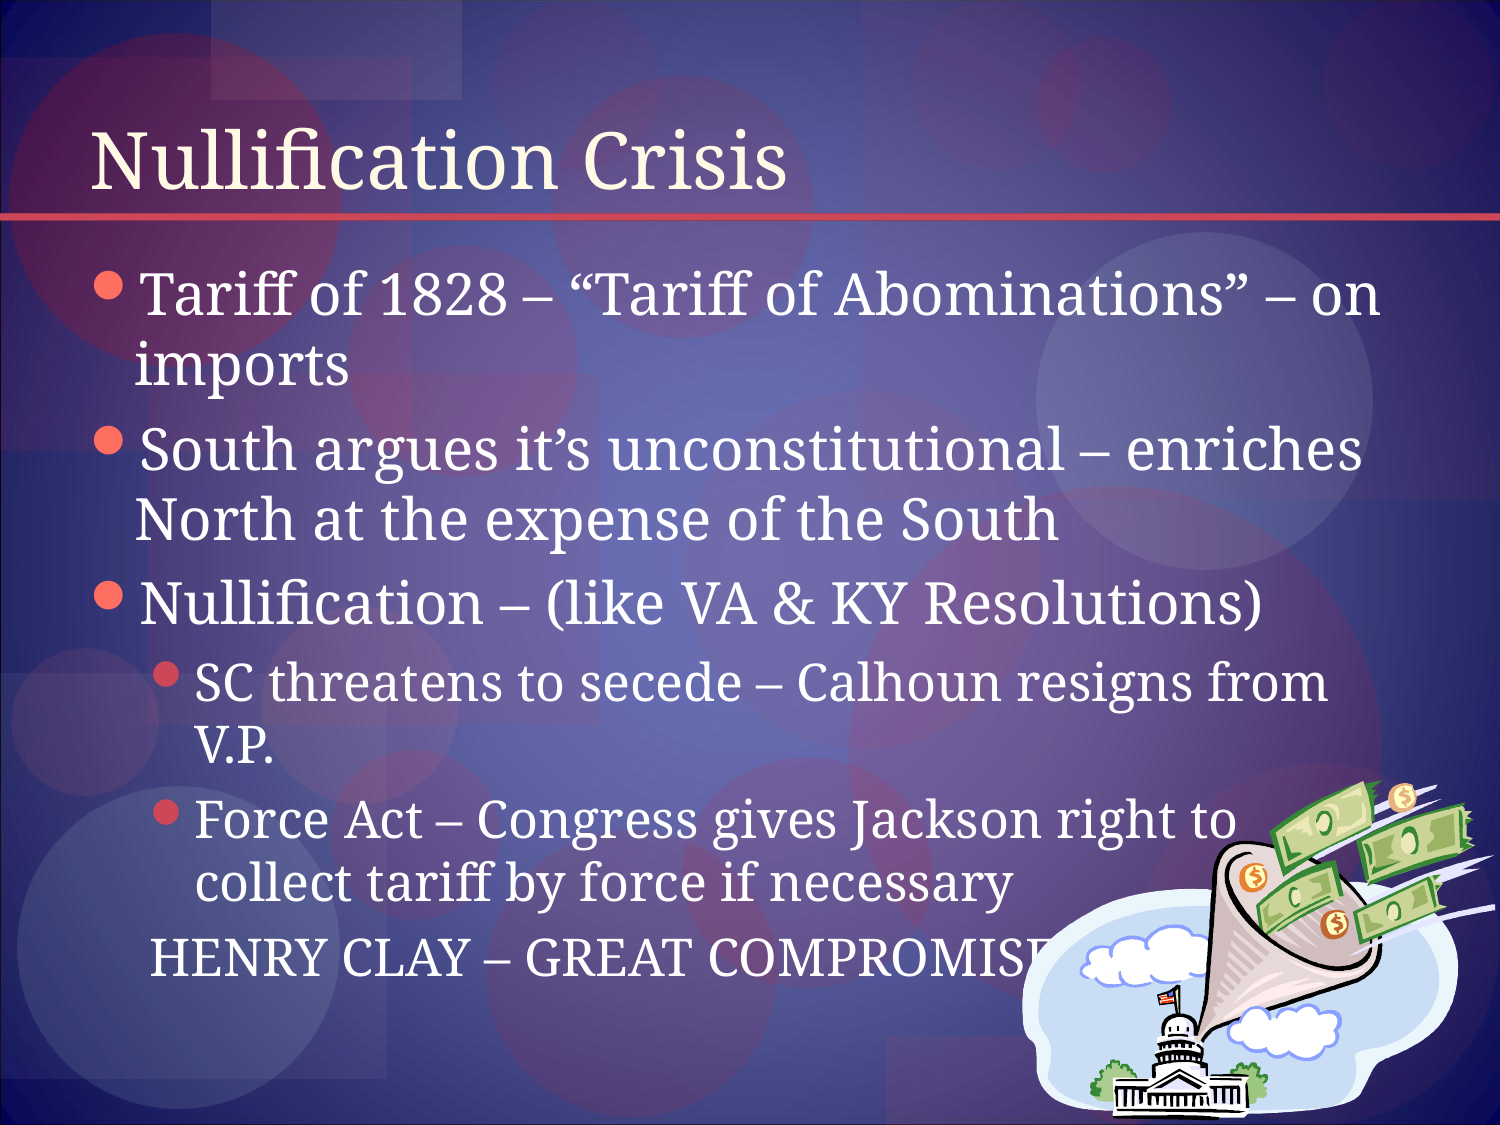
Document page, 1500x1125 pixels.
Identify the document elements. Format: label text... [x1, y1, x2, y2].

text_box Nullification Crisis [74, 26, 1425, 214]
picture [0, 0, 1500, 1125]
text_box Tariff of 1828 – “Tariff of Abominations” – on imports South argues it’s unconstitutional – enriches North at the expense of the South Nullification – (like VA & KY Resolutions) SC threatens to secede – Calhoun resigns from V.P. Force Act – Congress gives Jackson right to collect tariff by force if necessary HENRY CLAY – GREAT COMPROMISER [74, 249, 1425, 1000]
